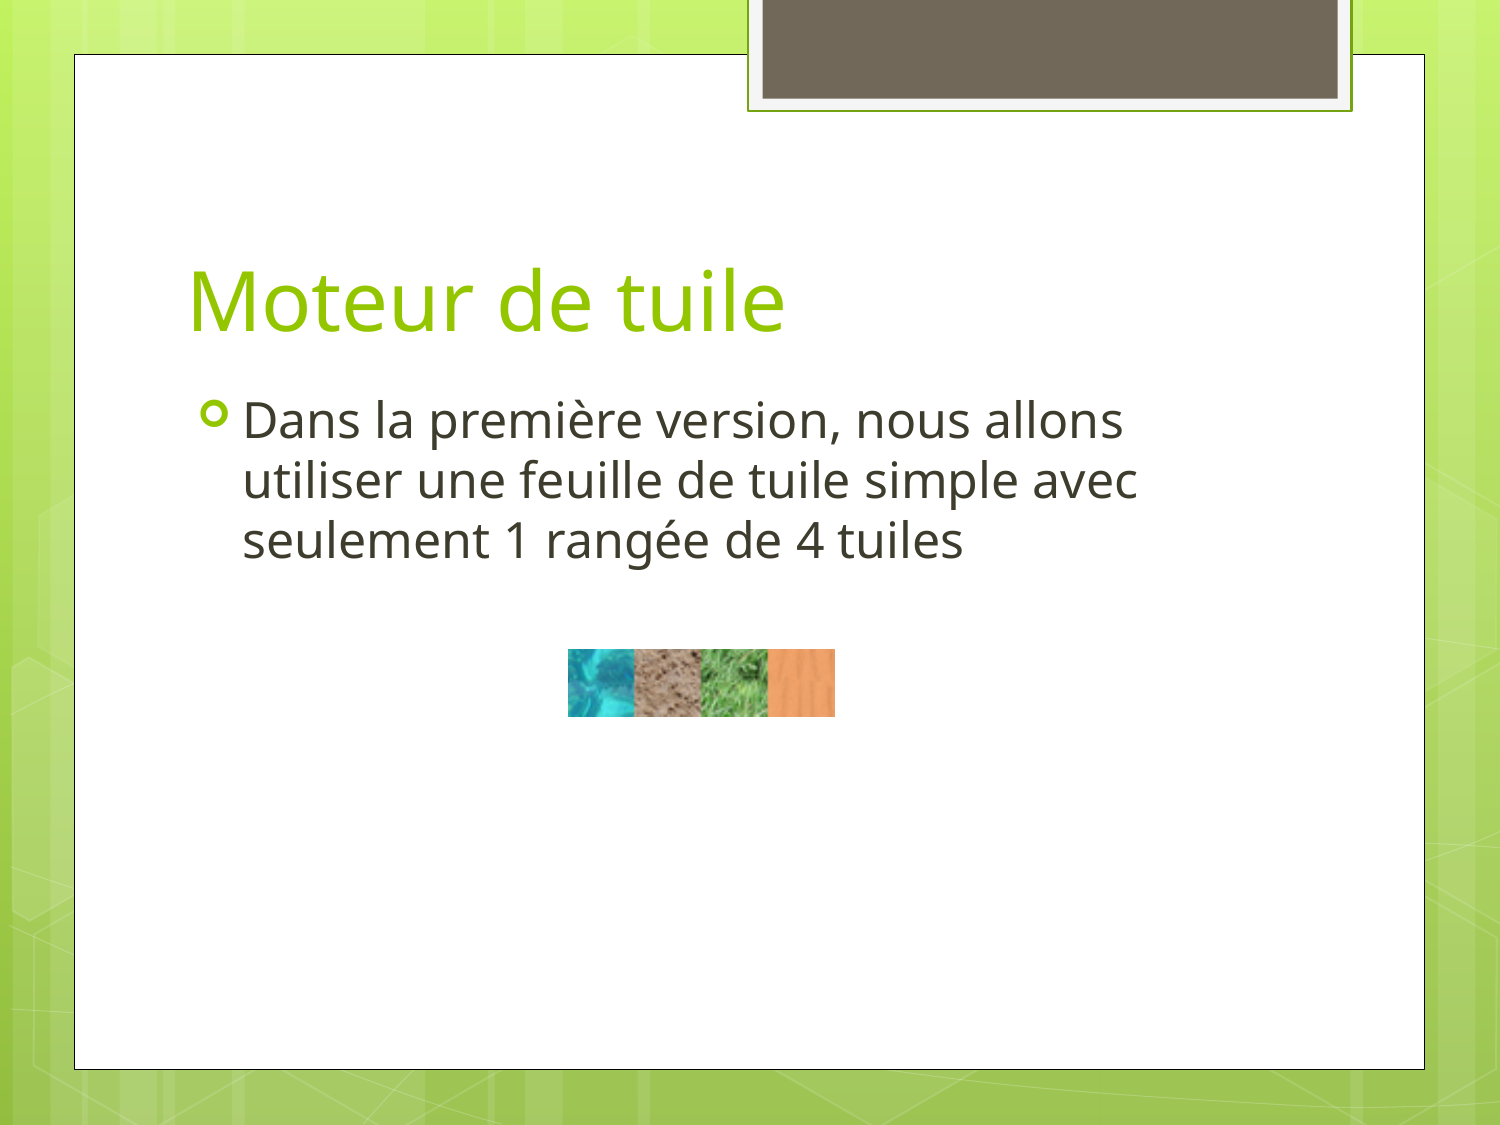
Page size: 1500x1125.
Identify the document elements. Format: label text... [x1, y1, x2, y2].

picture [567, 649, 836, 717]
title Moteur de tuile [171, 168, 1324, 357]
list Dans la première version, nous allons utiliser une feuille de tuile simple avec seulement 1 rangée de 4 tuiles [171, 381, 1283, 957]
